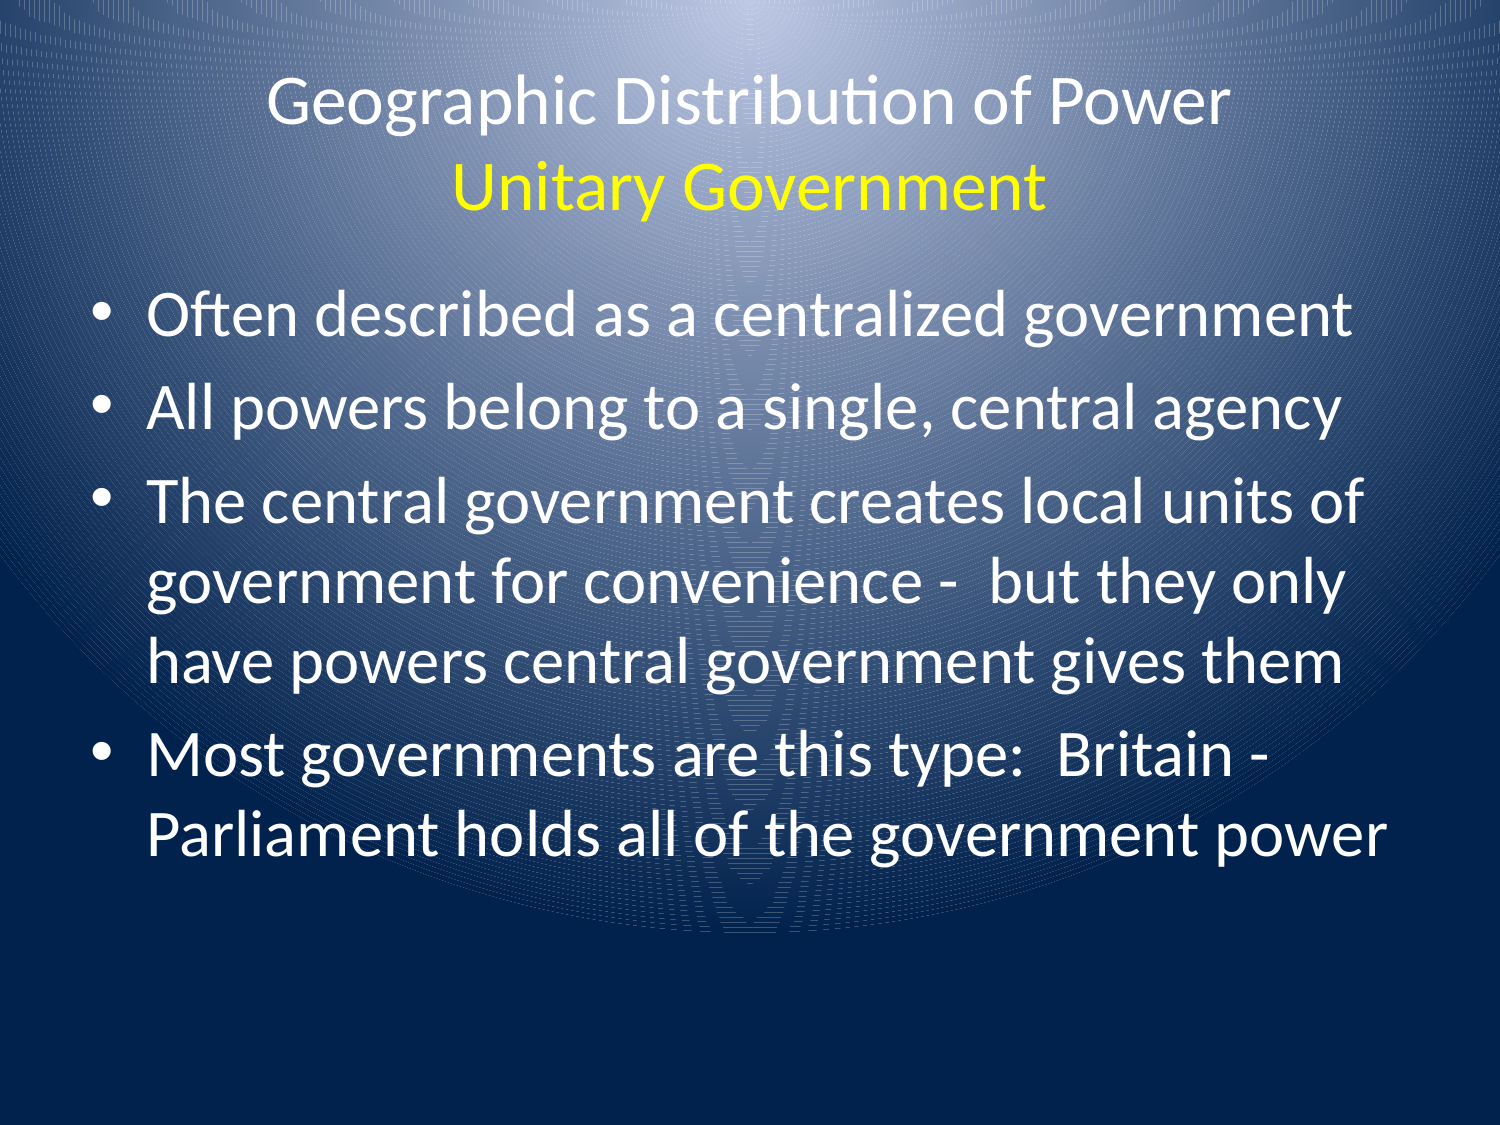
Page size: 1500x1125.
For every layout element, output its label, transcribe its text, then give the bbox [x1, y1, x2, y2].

list Often described as a centralized government All powers belong to a single, central agency The central government creates local units of government for convenience - but they only have powers central government gives them Most governments are this type: Britain - Parliament holds all of the government power [75, 262, 1425, 1005]
title Geographic Distribution of Power Unitary Government [75, 45, 1425, 233]
